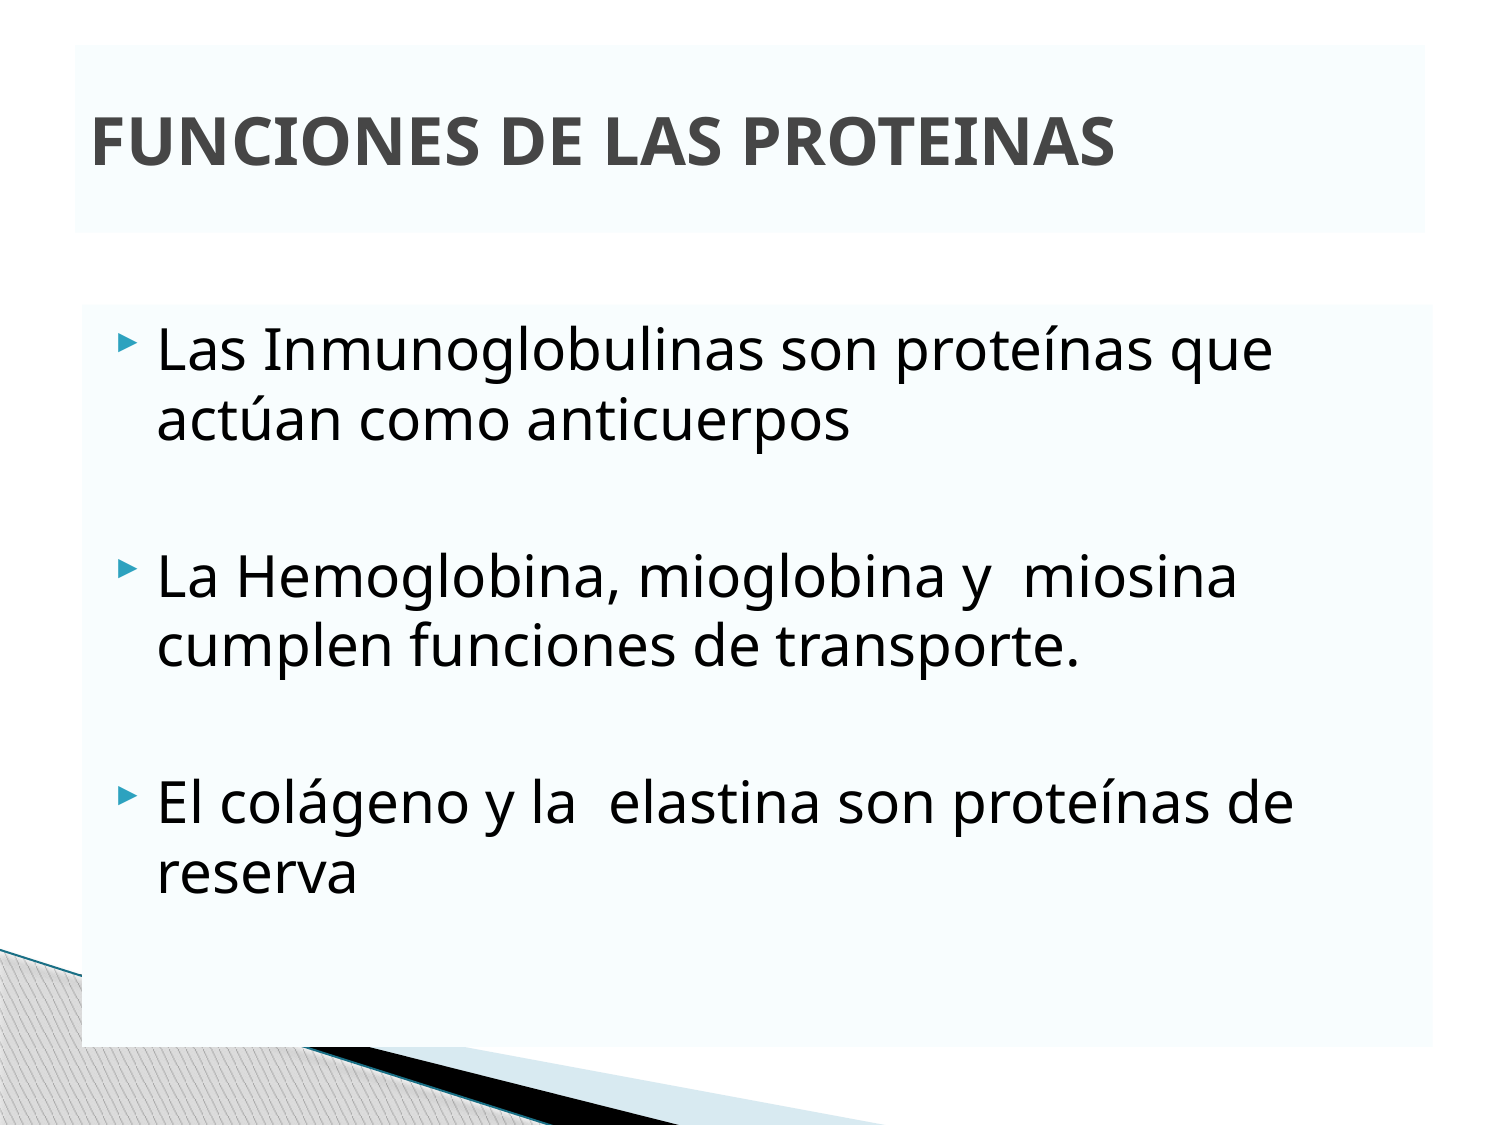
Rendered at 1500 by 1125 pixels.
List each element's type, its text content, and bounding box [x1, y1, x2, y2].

list Las Inmunoglobulinas son proteínas que actúan como anticuerpos La Hemoglobina, mioglobina y miosina cumplen funciones de transporte. El colágeno y la elastina son proteínas de reserva [82, 304, 1433, 1047]
title FUNCIONES DE LAS PROTEINAS [75, 45, 1425, 233]
